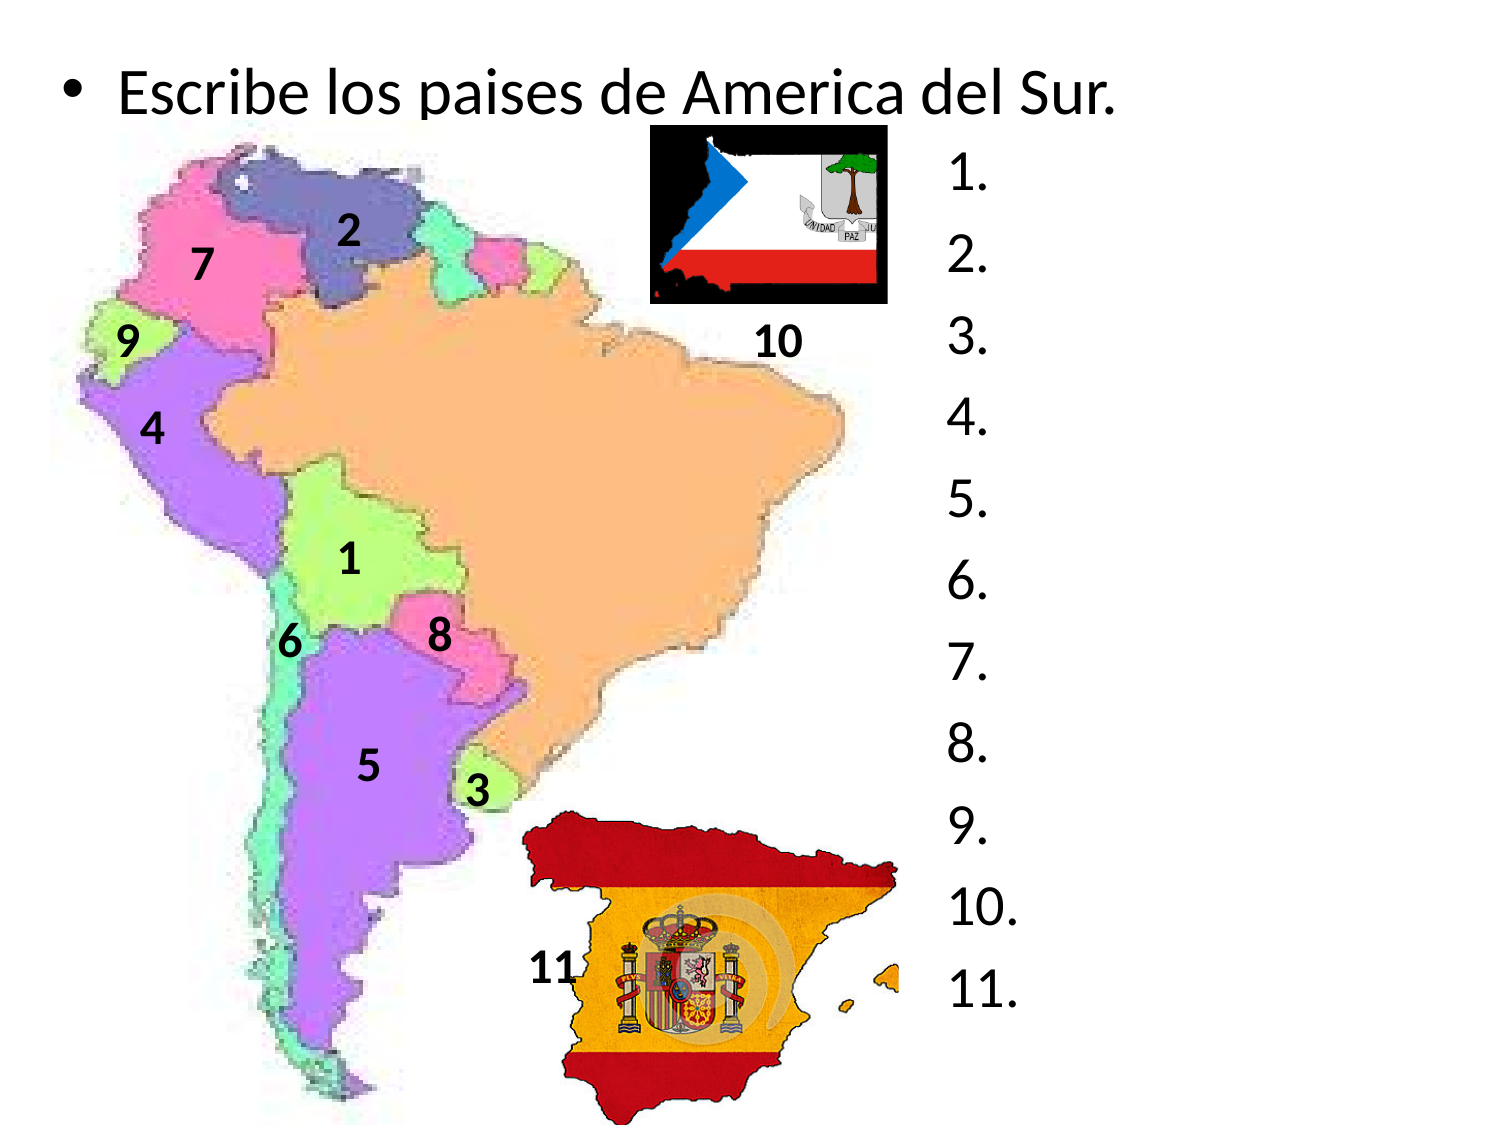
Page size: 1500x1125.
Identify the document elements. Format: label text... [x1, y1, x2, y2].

picture [49, 119, 899, 1125]
list Escribe los paises de America del Sur. [45, 39, 1396, 783]
text_box [912, 124, 1500, 1097]
